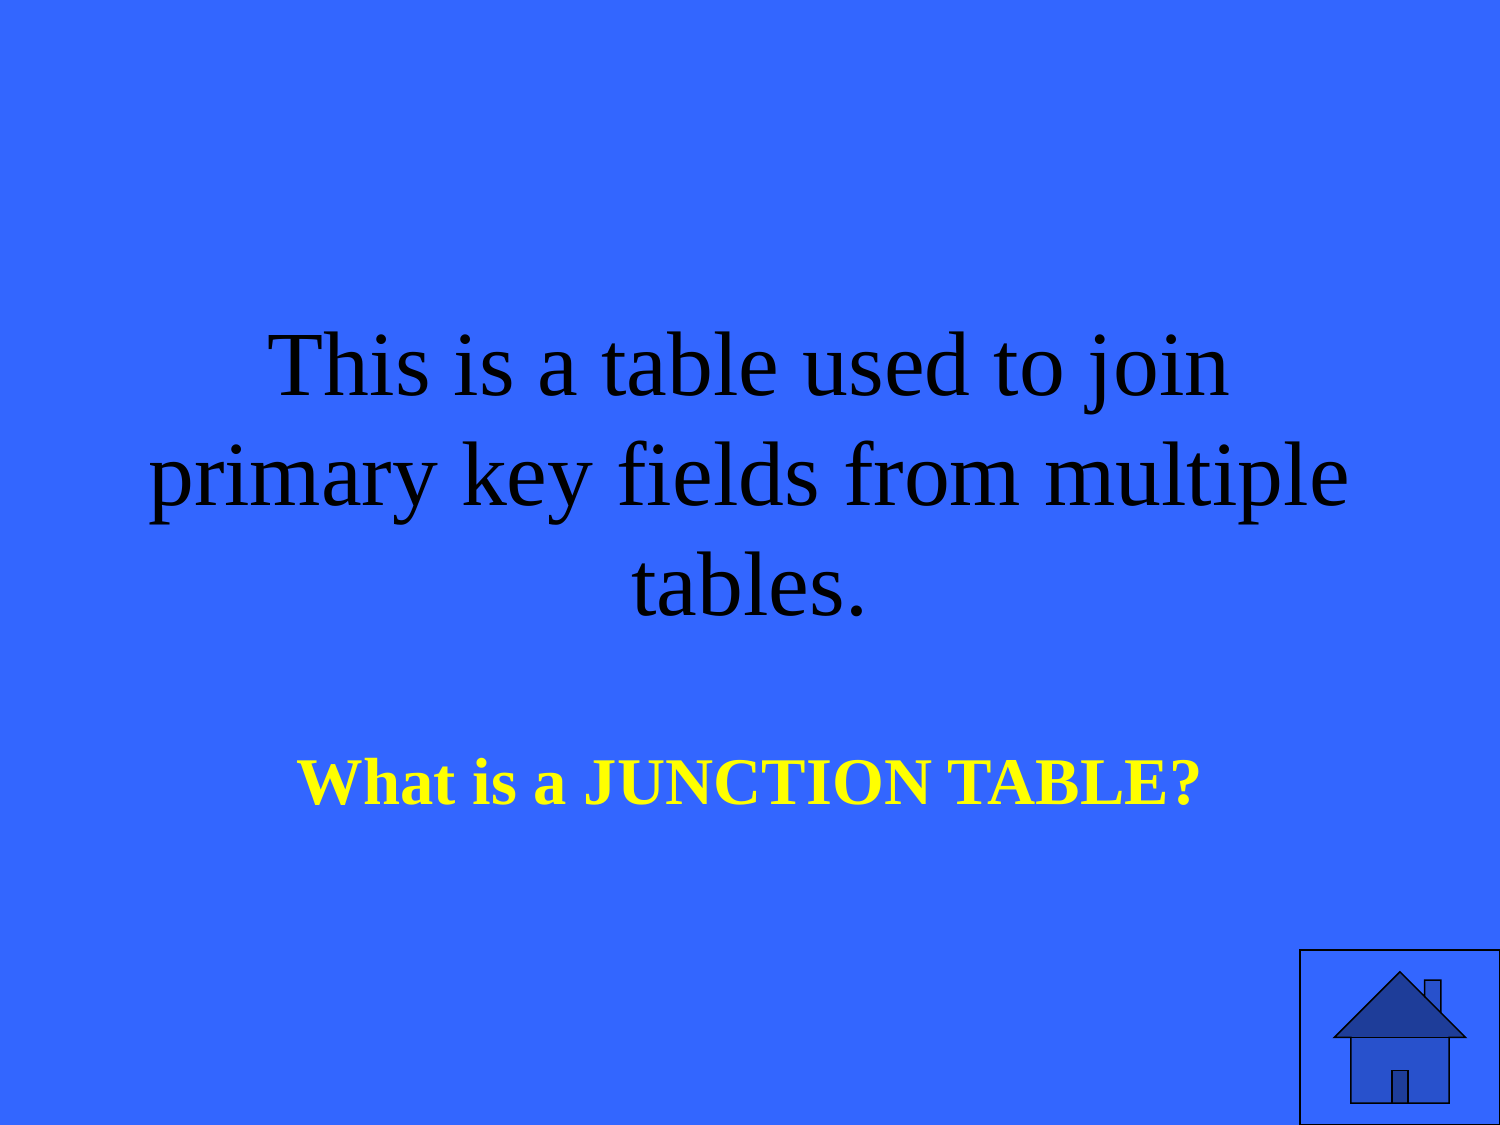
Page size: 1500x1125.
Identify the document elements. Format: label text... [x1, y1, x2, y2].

subtitle What is a JUNCTION TABLE? [224, 637, 1276, 926]
text_box [1299, 950, 1500, 1125]
title This is a table used to join primary key fields from multiple tables. [112, 374, 1388, 563]
